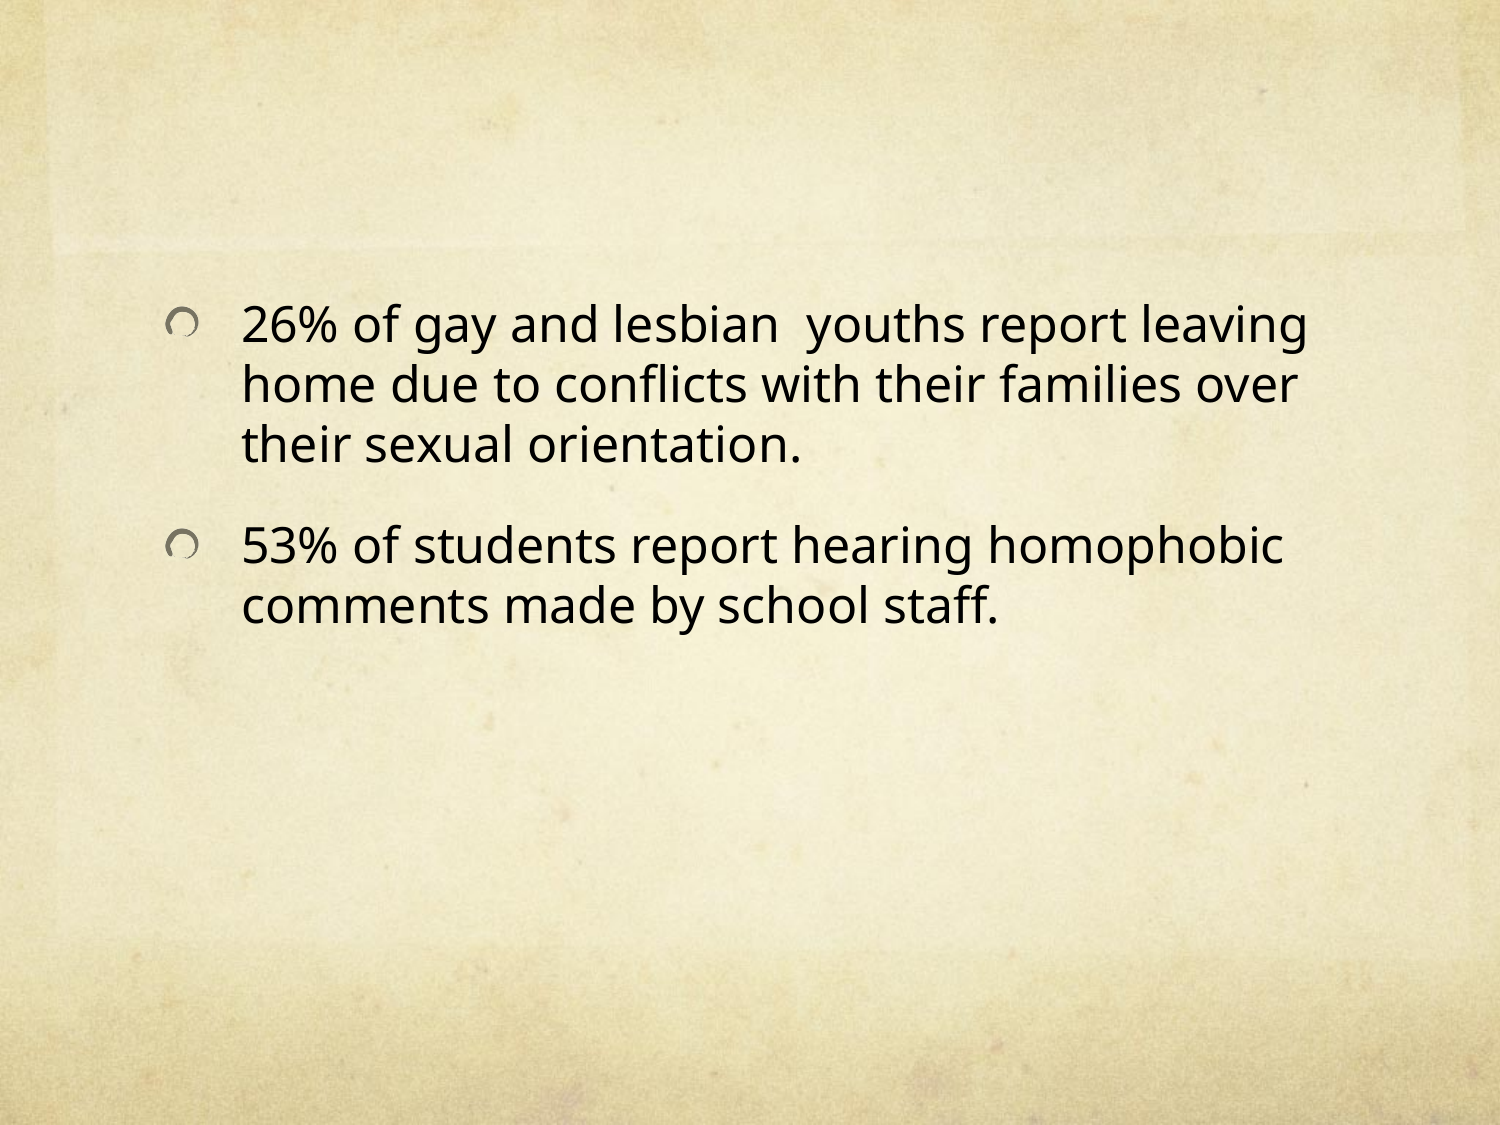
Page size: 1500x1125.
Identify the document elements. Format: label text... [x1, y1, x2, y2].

list 26% of gay and lesbian youths report leaving home due to conflicts with their families over their sexual orientation. 53% of students report hearing homophobic comments made by school staff. [150, 284, 1350, 950]
picture [0, 0, 1500, 1125]
